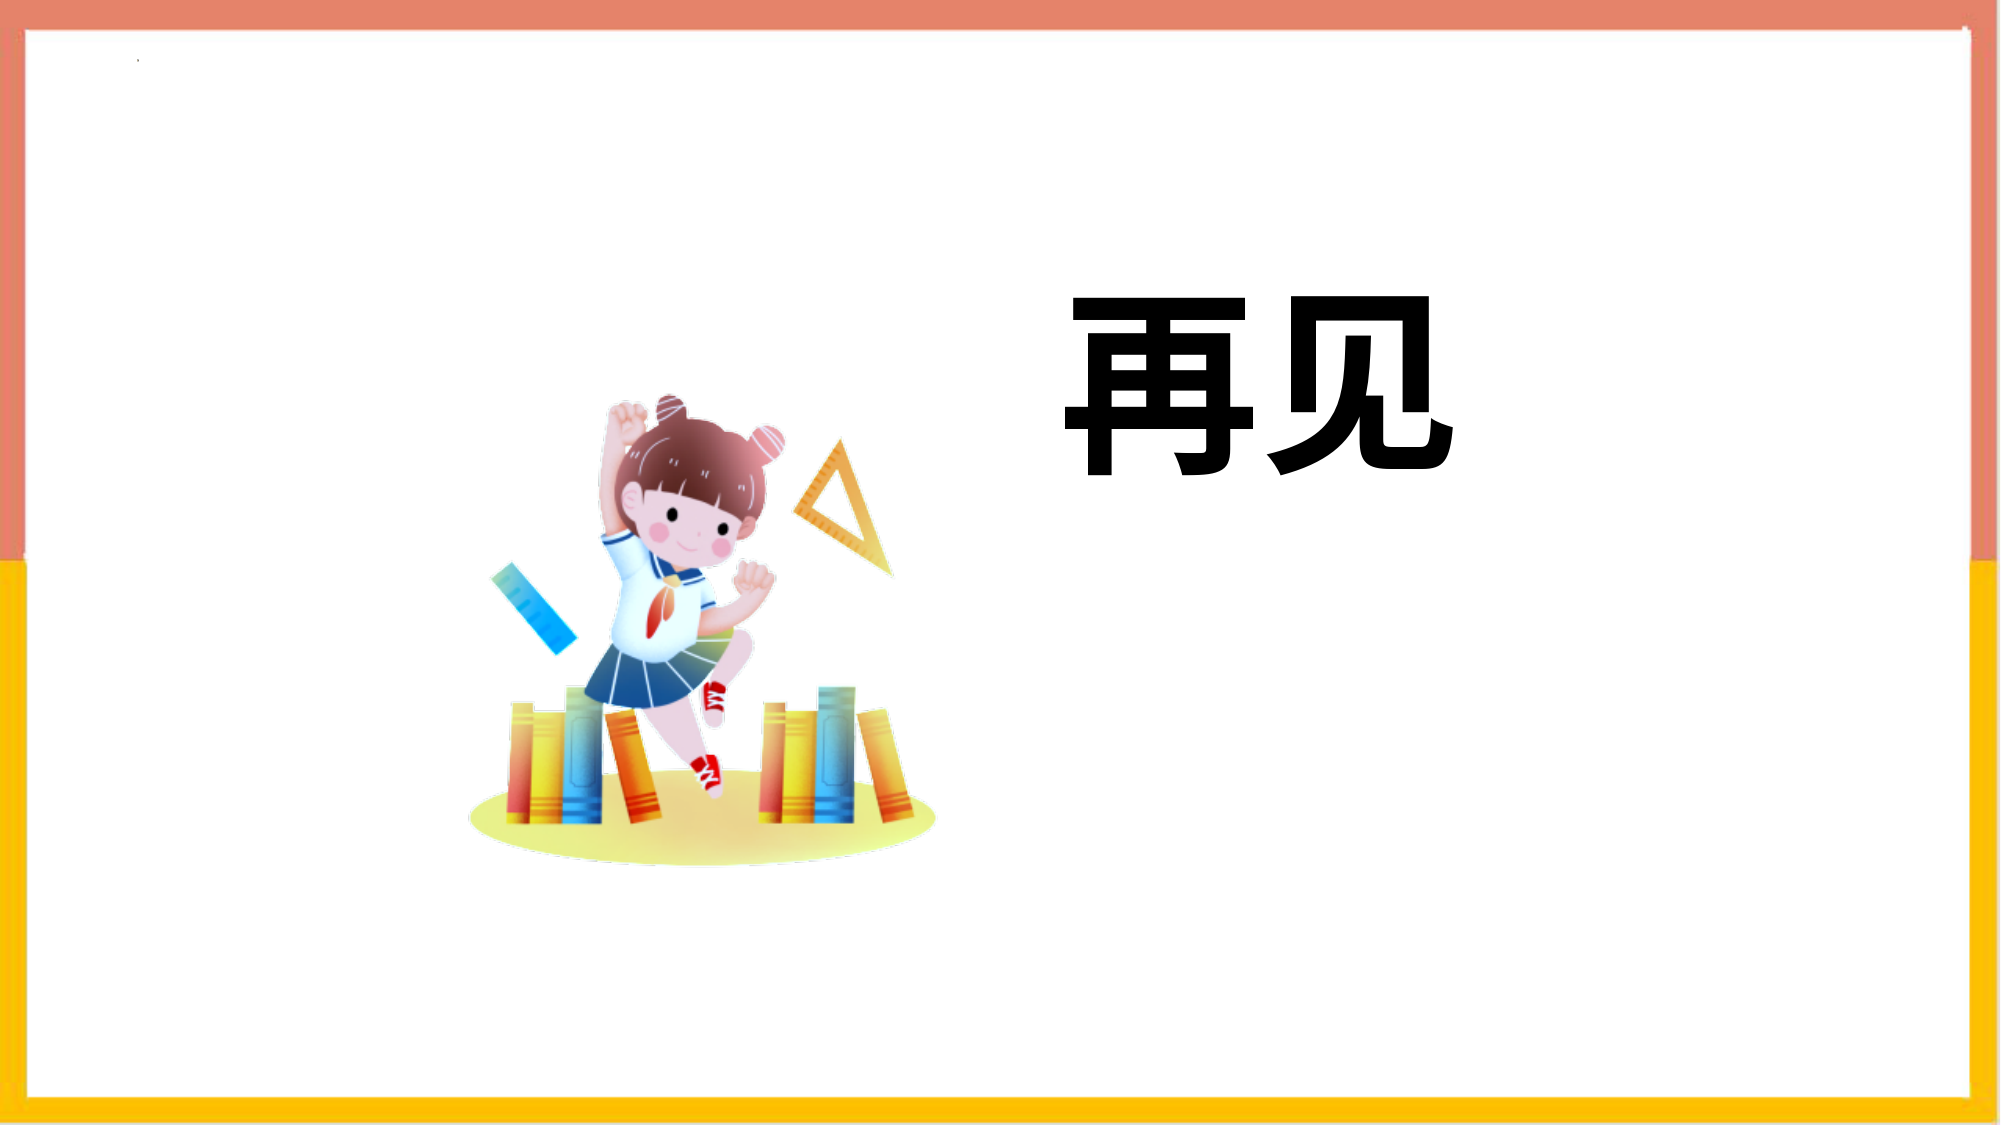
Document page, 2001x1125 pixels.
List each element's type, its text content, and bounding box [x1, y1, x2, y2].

text_box 再见 [1045, 249, 1521, 505]
picture [0, 0, 2001, 1125]
